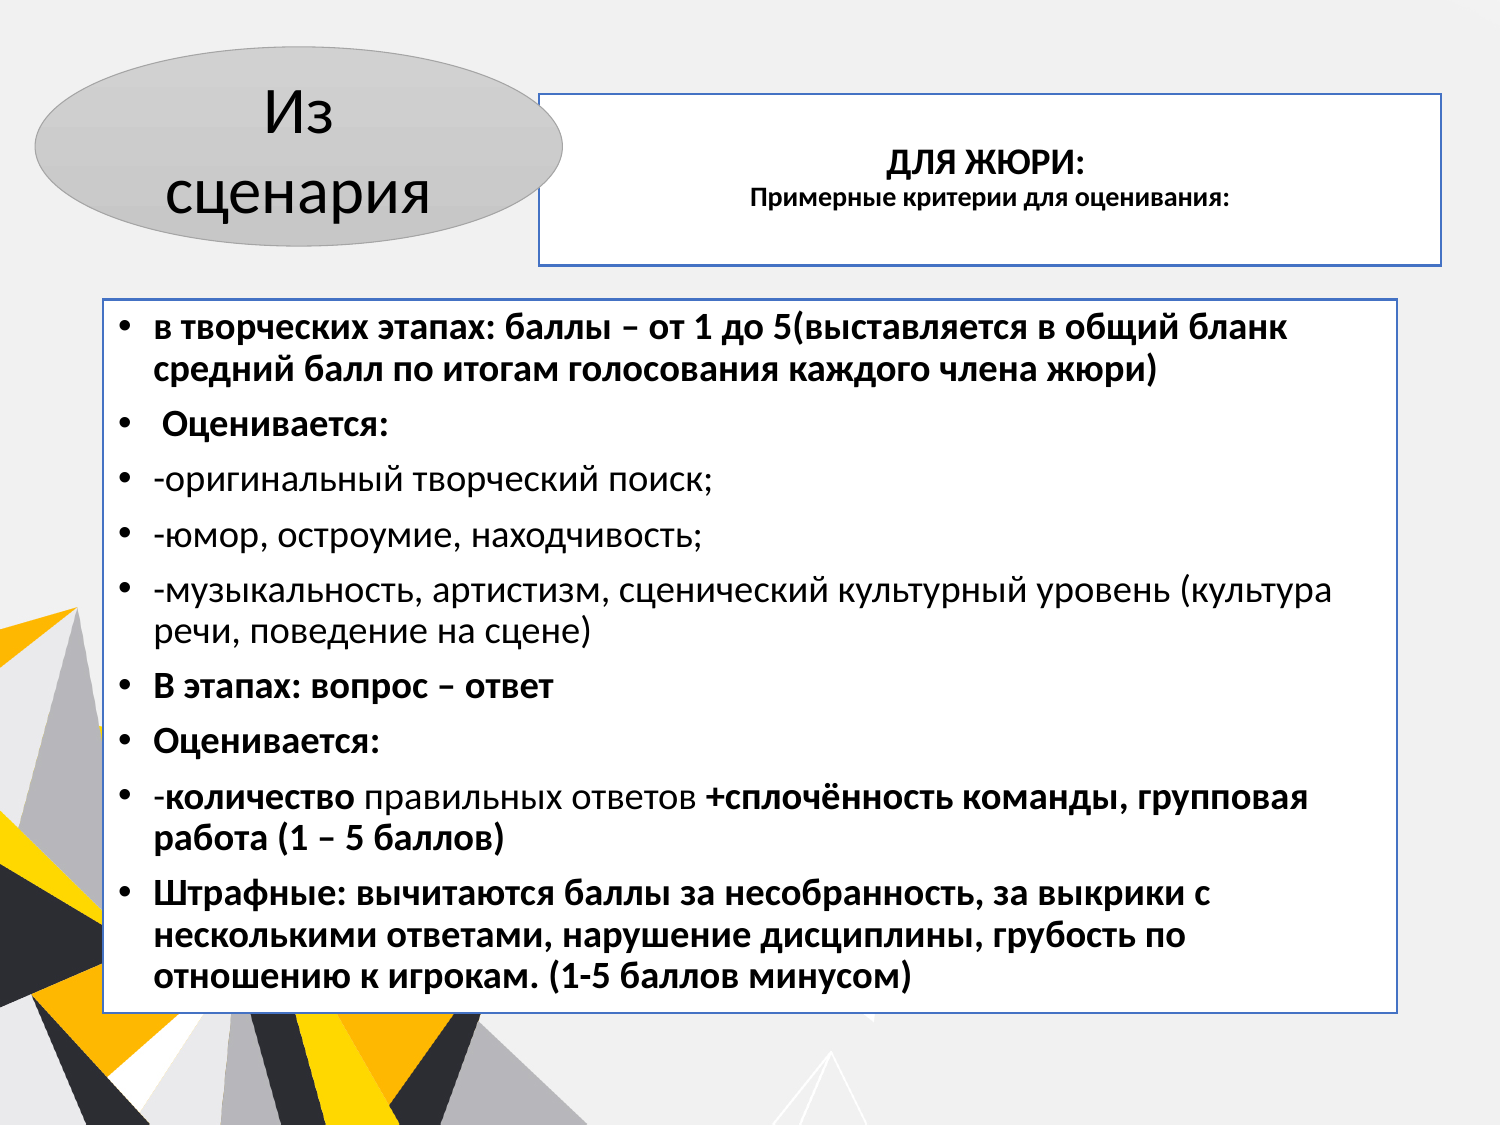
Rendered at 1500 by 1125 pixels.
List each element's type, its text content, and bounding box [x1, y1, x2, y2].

picture [0, 0, 1500, 1125]
text_box Из сценария [34, 46, 563, 247]
title ДЛЯ ЖЮРИ: Примерные критерии для оценивания: [538, 93, 1442, 267]
list в творческих этапах: баллы – от 1 до 5(выставляется в общий бланк средний балл по итогам голосования каждого члена жюри) Оценивается: -оригинальный творческий поиск; -юмор, остроумие, находчивость; -музыкальность, артистизм, сценический культурный уровень (культура речи, поведение на сцене) В этапах: вопрос – ответ Оценивается: -количество правильных ответов +сплочённость команды, групповая работа (1 – 5 баллов) Штрафные: вычитаются баллы за несобранность, за выкрики с несколькими ответами, нарушение дисциплины, грубость по отношению к игрокам. (1-5 баллов минусом) [102, 298, 1398, 1014]
